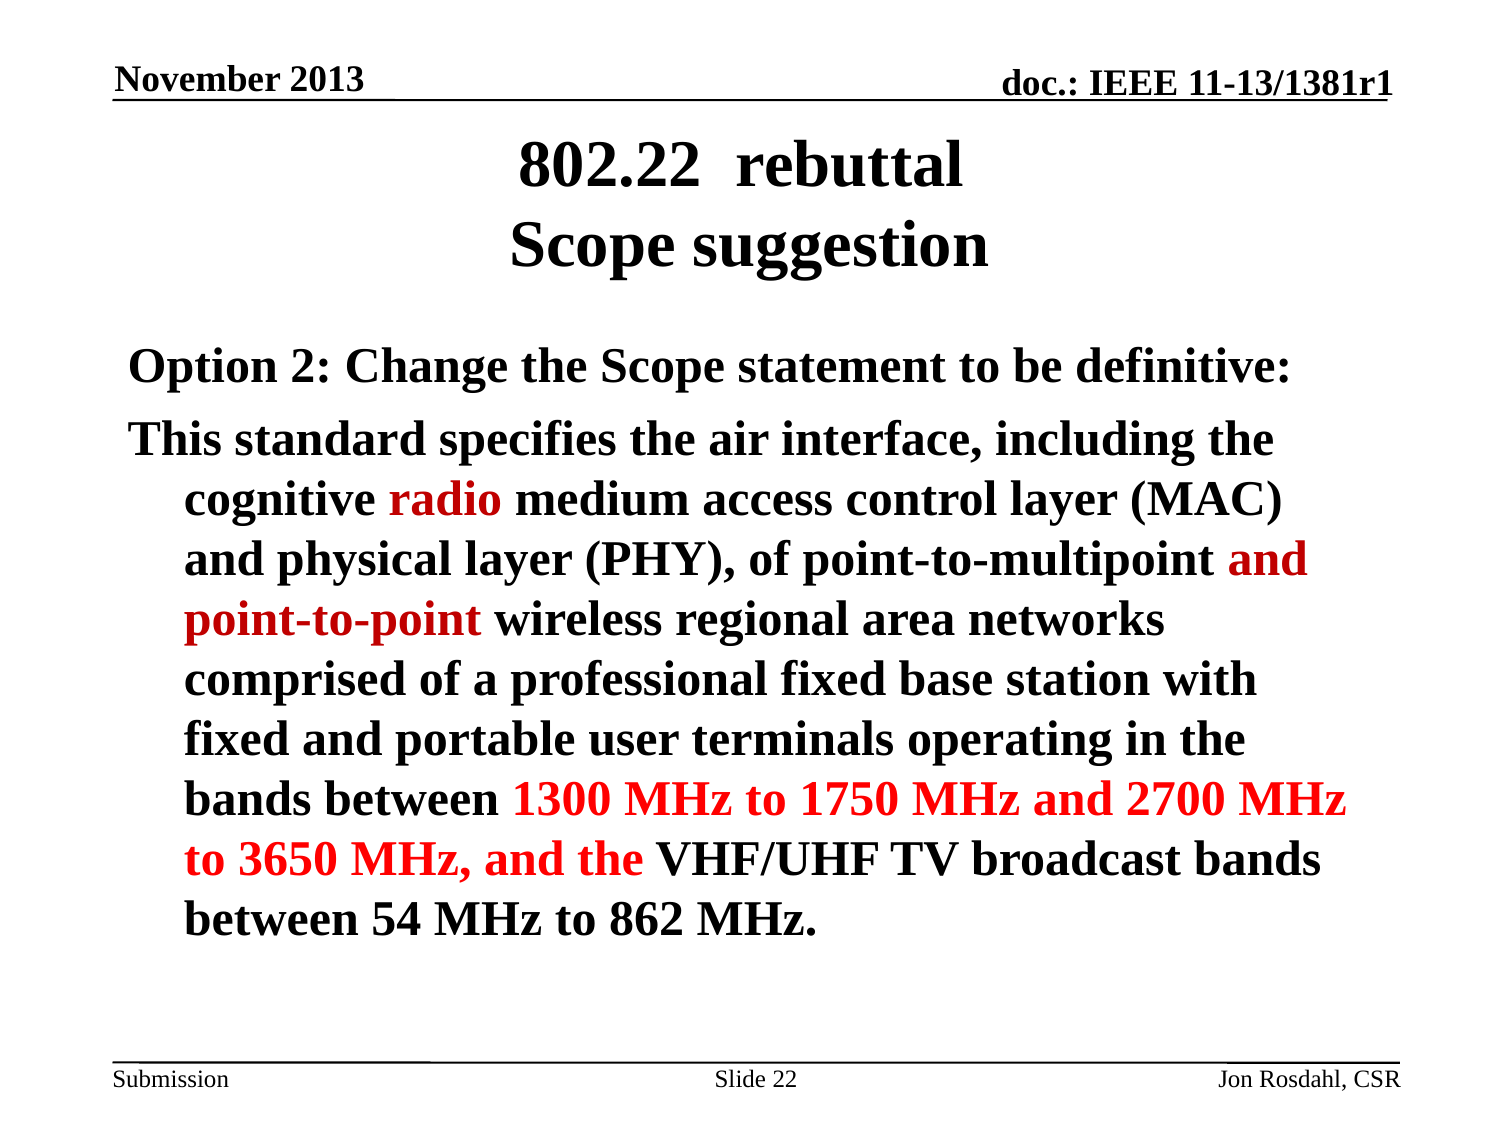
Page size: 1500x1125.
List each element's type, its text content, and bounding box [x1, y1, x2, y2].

footer Jon Rosdahl, CSR [878, 1061, 1402, 1093]
slide_number Slide 22 [712, 1061, 800, 1123]
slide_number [114, 54, 423, 100]
title 802.22 rebuttal Scope suggestion [112, 112, 1388, 288]
list Option 2: Change the Scope statement to be definitive: This standard specifies the air interface, including the cognitive radio medium access control layer (MAC) and physical layer (PHY), of point-to-multipoint and point-to-point wireless regional area networks comprised of a professional fixed base station with fixed and portable user terminals operating in the bands between 1300 MHz to 1750 MHz and 2700 MHz to 3650 MHz, and the VHF/UHF TV broadcast bands between 54 MHz to 862 MHz. [112, 324, 1388, 1000]
